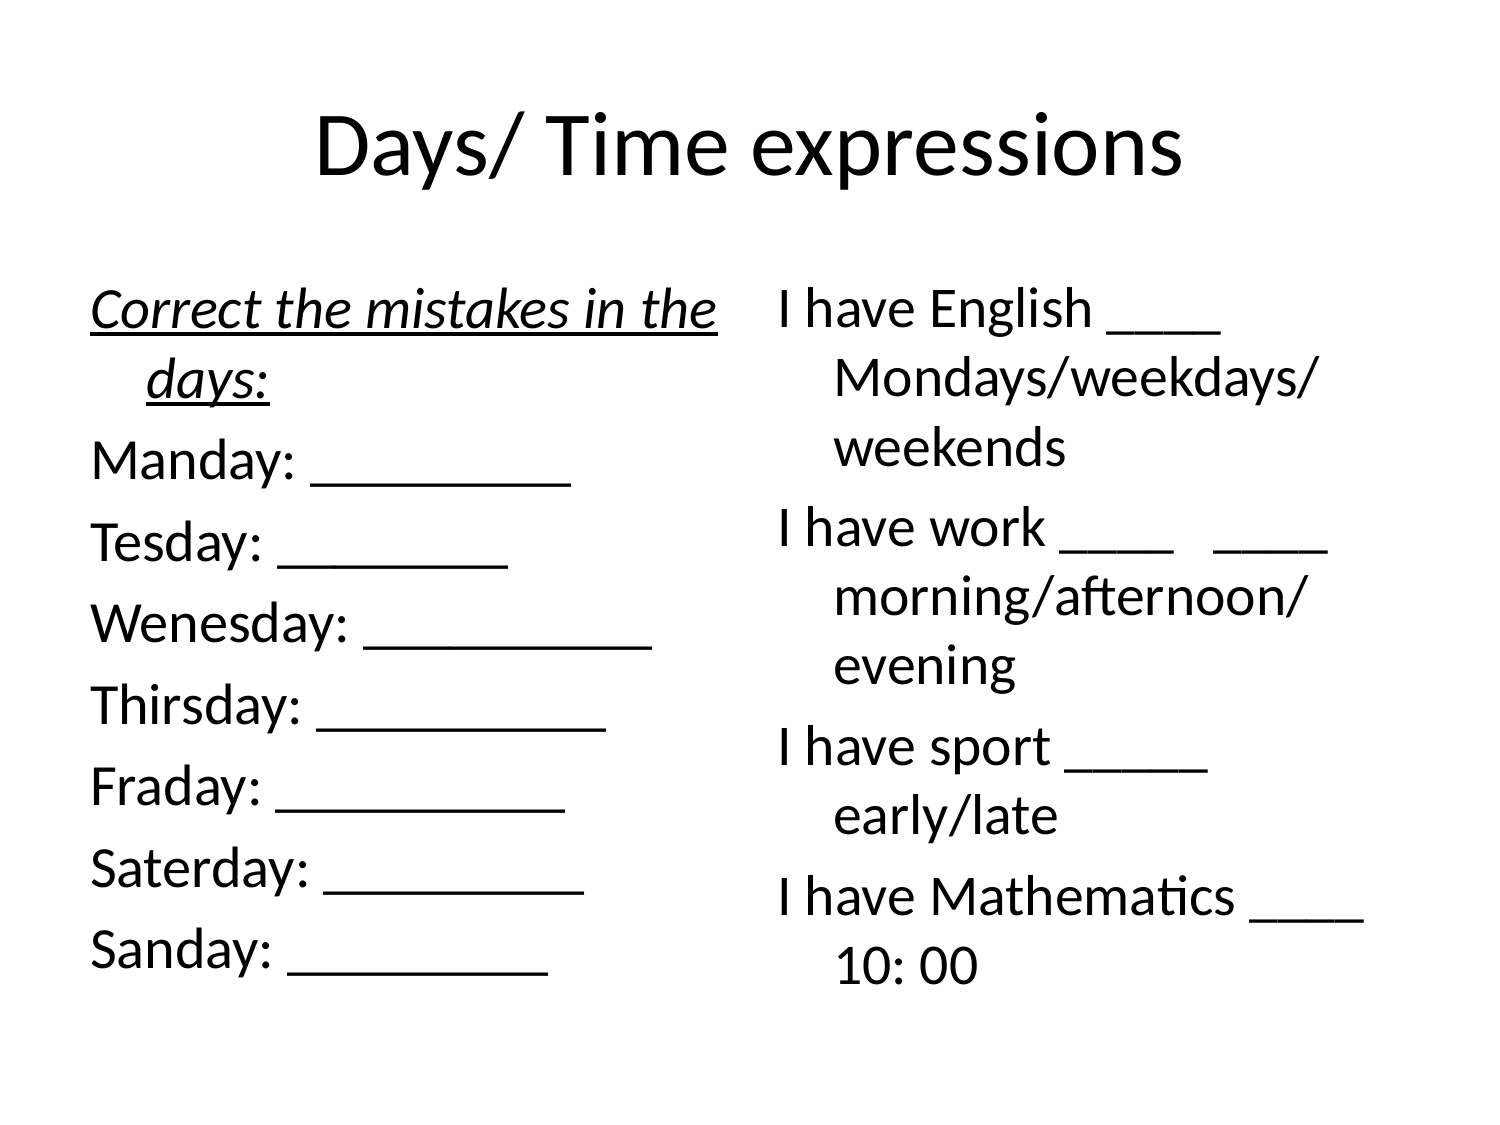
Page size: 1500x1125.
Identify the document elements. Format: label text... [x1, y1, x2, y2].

list I have English ____ Mondays/weekdays/ weekends I have work ____ ____ morning/afternoon/ evening I have sport _____ early/late I have Mathematics ____ 10: 00 [762, 262, 1425, 1005]
list Correct the mistakes in the days: Manday: _________ Tesday: ________ Wenesday: __________ Thirsday: __________ Fraday: __________ Saterday: _________ Sanday: _________ [75, 262, 738, 1005]
title Days/ Time expressions [75, 45, 1425, 233]
